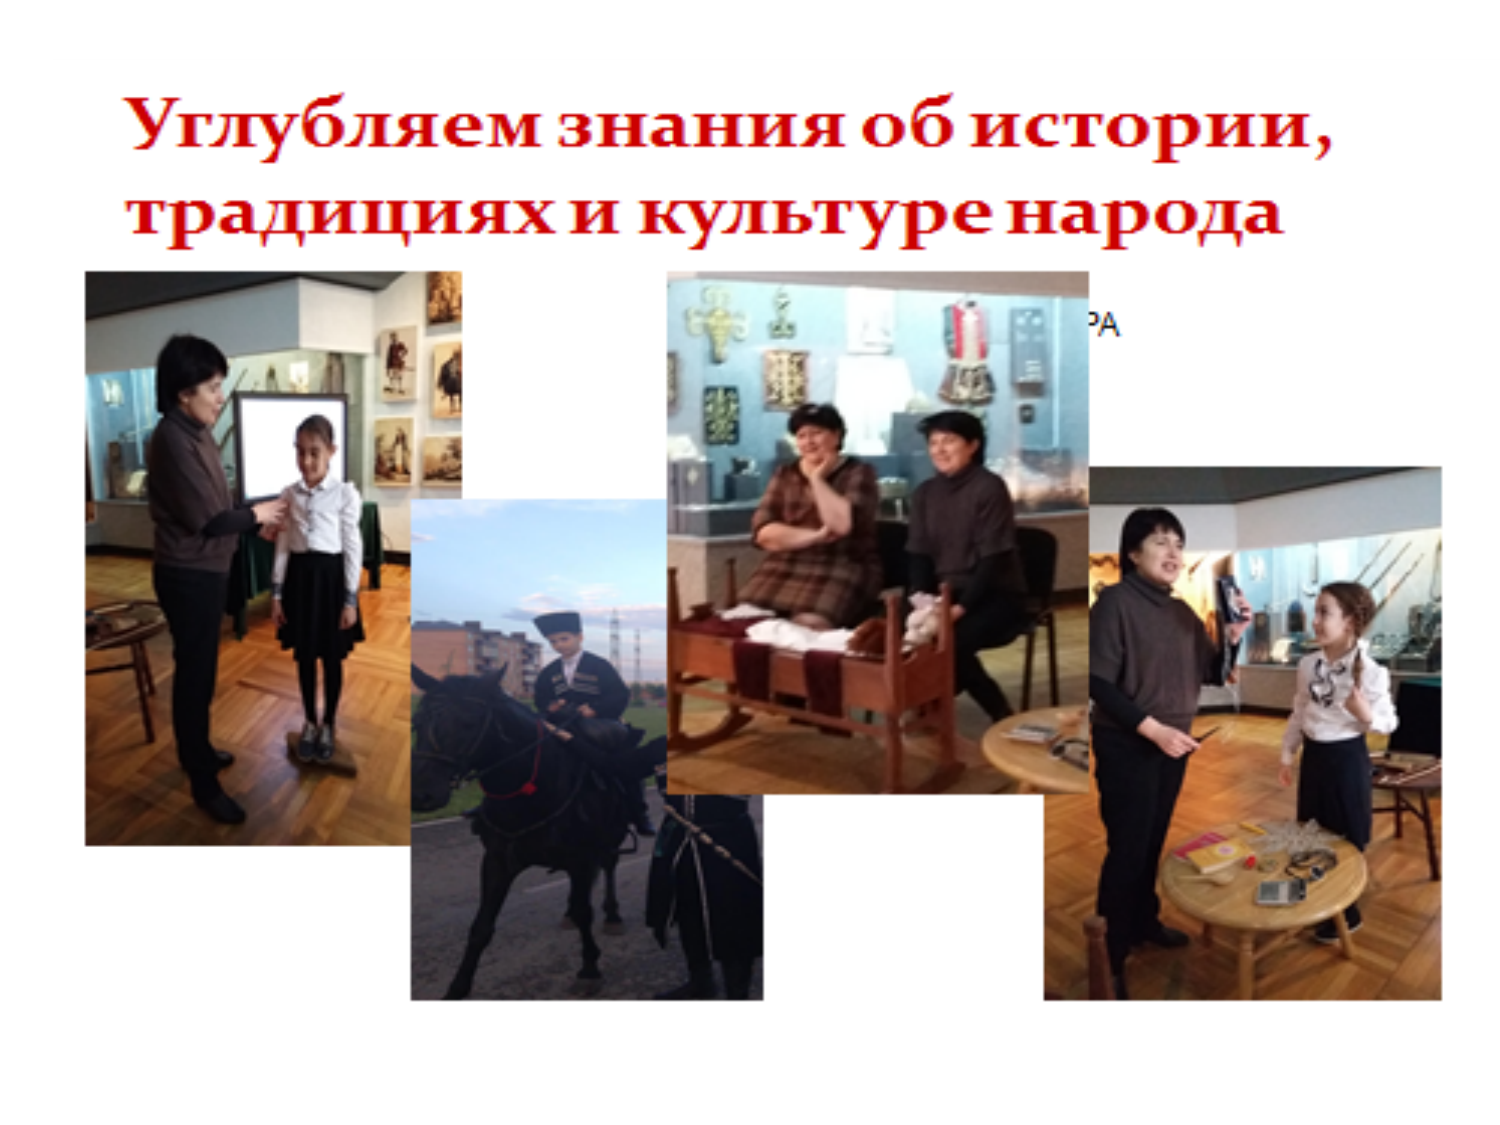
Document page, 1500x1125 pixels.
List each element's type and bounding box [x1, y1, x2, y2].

picture [52, 58, 1500, 1034]
